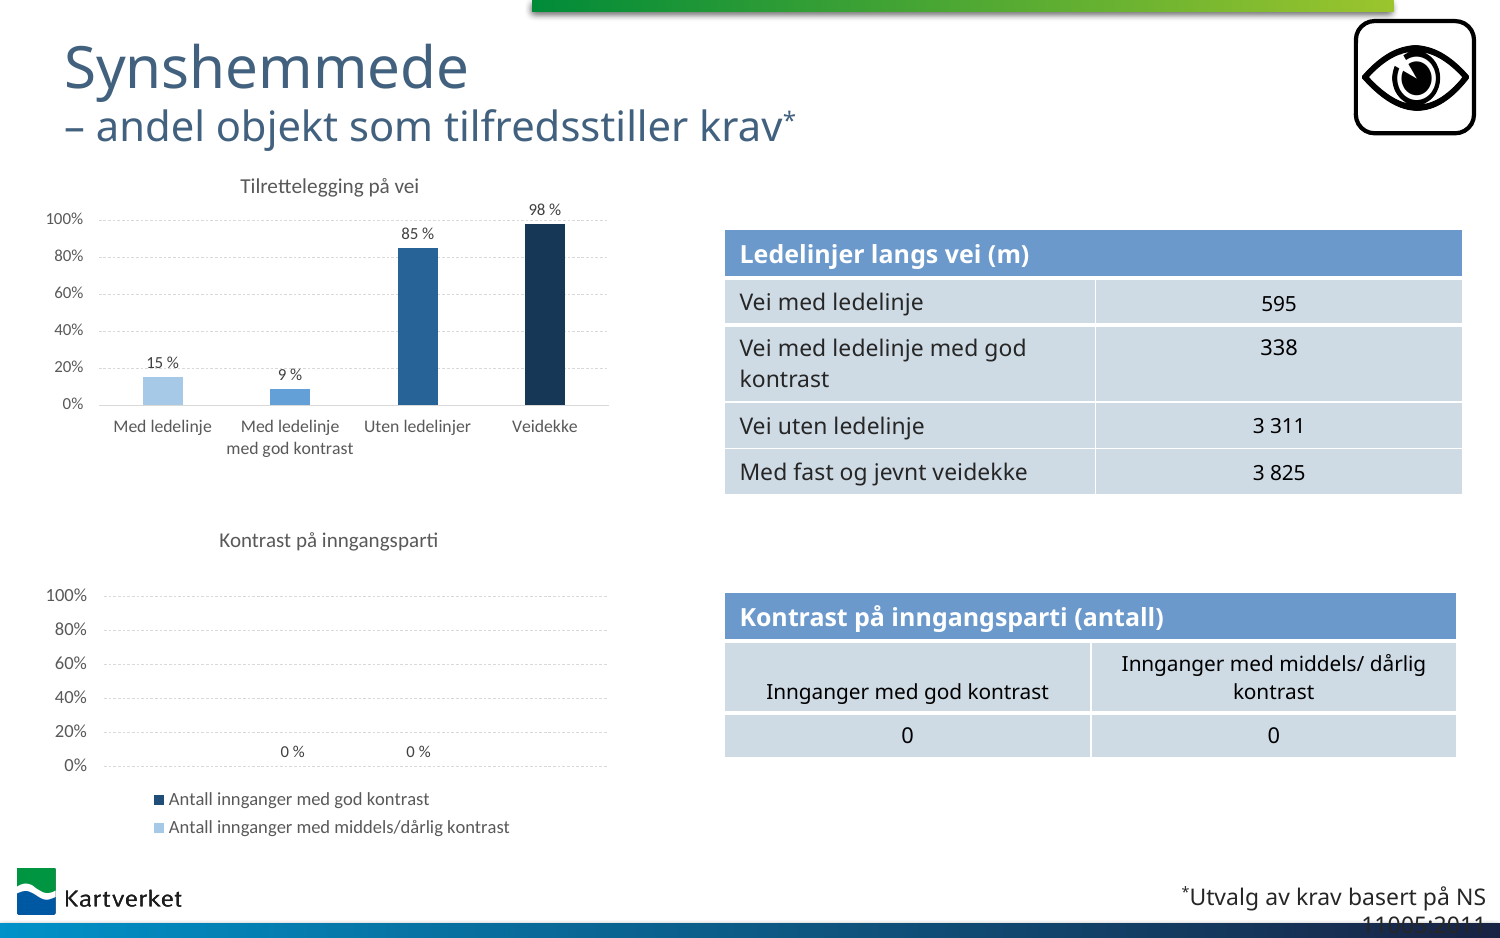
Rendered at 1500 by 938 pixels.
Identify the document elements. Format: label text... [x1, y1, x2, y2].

table_header Ledelinjer langs vei (m) [725, 230, 1462, 276]
table_header Kontrast på inngangsparti (antall) [725, 593, 1456, 639]
table_cell Med fast og jevnt veidekke [725, 449, 1095, 494]
table_cell 0 [725, 715, 1090, 757]
table_cell 3 825 [1096, 449, 1462, 494]
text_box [1355, 20, 1475, 134]
picture [41, 166, 619, 492]
table_cell 3 311 [1096, 403, 1462, 448]
table_cell Vei med ledelinje med god kontrast [725, 327, 1095, 401]
table_cell Innganger med god kontrast [725, 643, 1090, 711]
text_box *Utvalg av krav basert på NS 11005:2011 [1068, 873, 1500, 938]
table_cell 0 [1092, 715, 1456, 757]
table_cell 595 [1096, 280, 1462, 323]
table_cell Innganger med middels/ dårlig kontrast [1092, 643, 1456, 711]
table_cell Vei med ledelinje [725, 280, 1095, 323]
picture [41, 520, 617, 846]
table_cell Vei uten ledelinje [725, 403, 1095, 448]
text_box Synshemmede – andel objekt som tilfredsstiller krav* [49, 24, 1431, 158]
table_cell 338 [1096, 327, 1462, 401]
